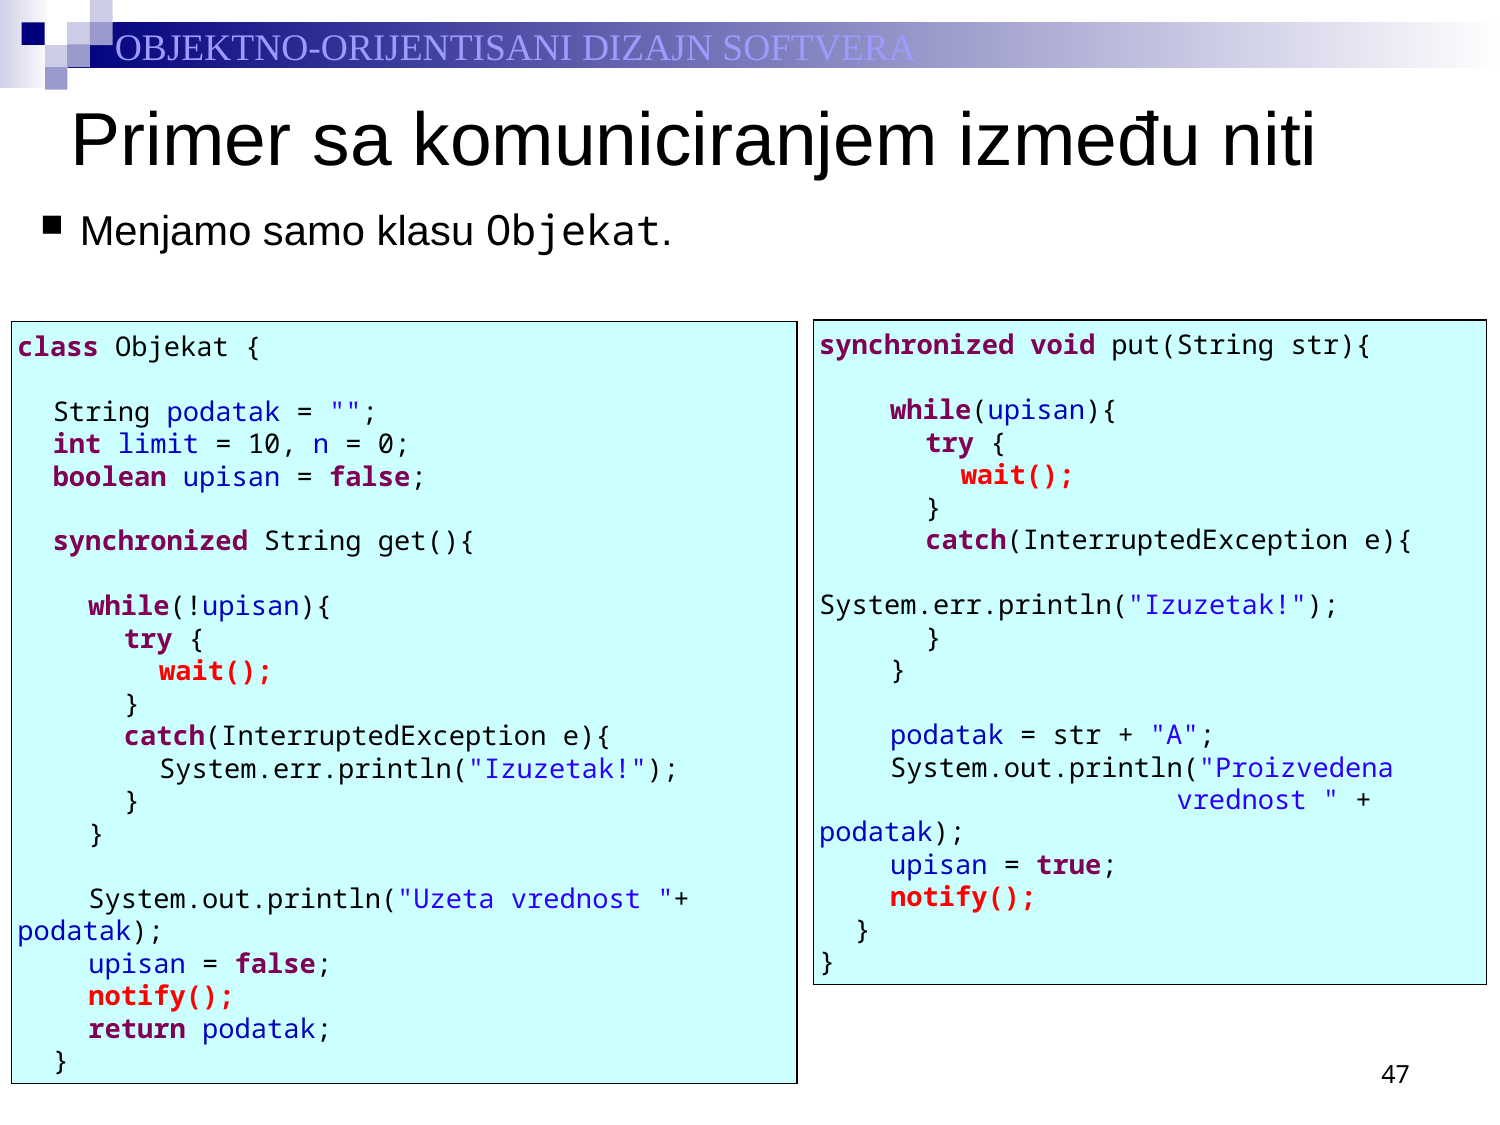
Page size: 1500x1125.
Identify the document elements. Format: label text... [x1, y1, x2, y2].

slide_number 47 [1074, 1024, 1426, 1101]
title Primer sa komuniciranjem između niti [64, 86, 1412, 185]
text_box Menjamo samo klasu Objekat. [28, 196, 1470, 291]
text_box synchronized void put(String str){ while(upisan){ try { wait(); } catch(InterruptedException e){ System.err.println("Izuzetak!"); } } podatak = str + "A"; System.out.println("Proizvedena vrednost " + podatak); upisan = true; notify(); } } [813, 320, 1487, 985]
text_box class Objekat { String podatak = ""; int limit = 10, n = 0; boolean upisan = false; synchronized String get(){ while(!upisan){ try { wait(); } catch(InterruptedException e){ System.err.println("Izuzetak!"); } } System.out.println("Uzeta vrednost "+ podatak); upisan = false; notify(); return podatak; } [11, 321, 798, 1084]
